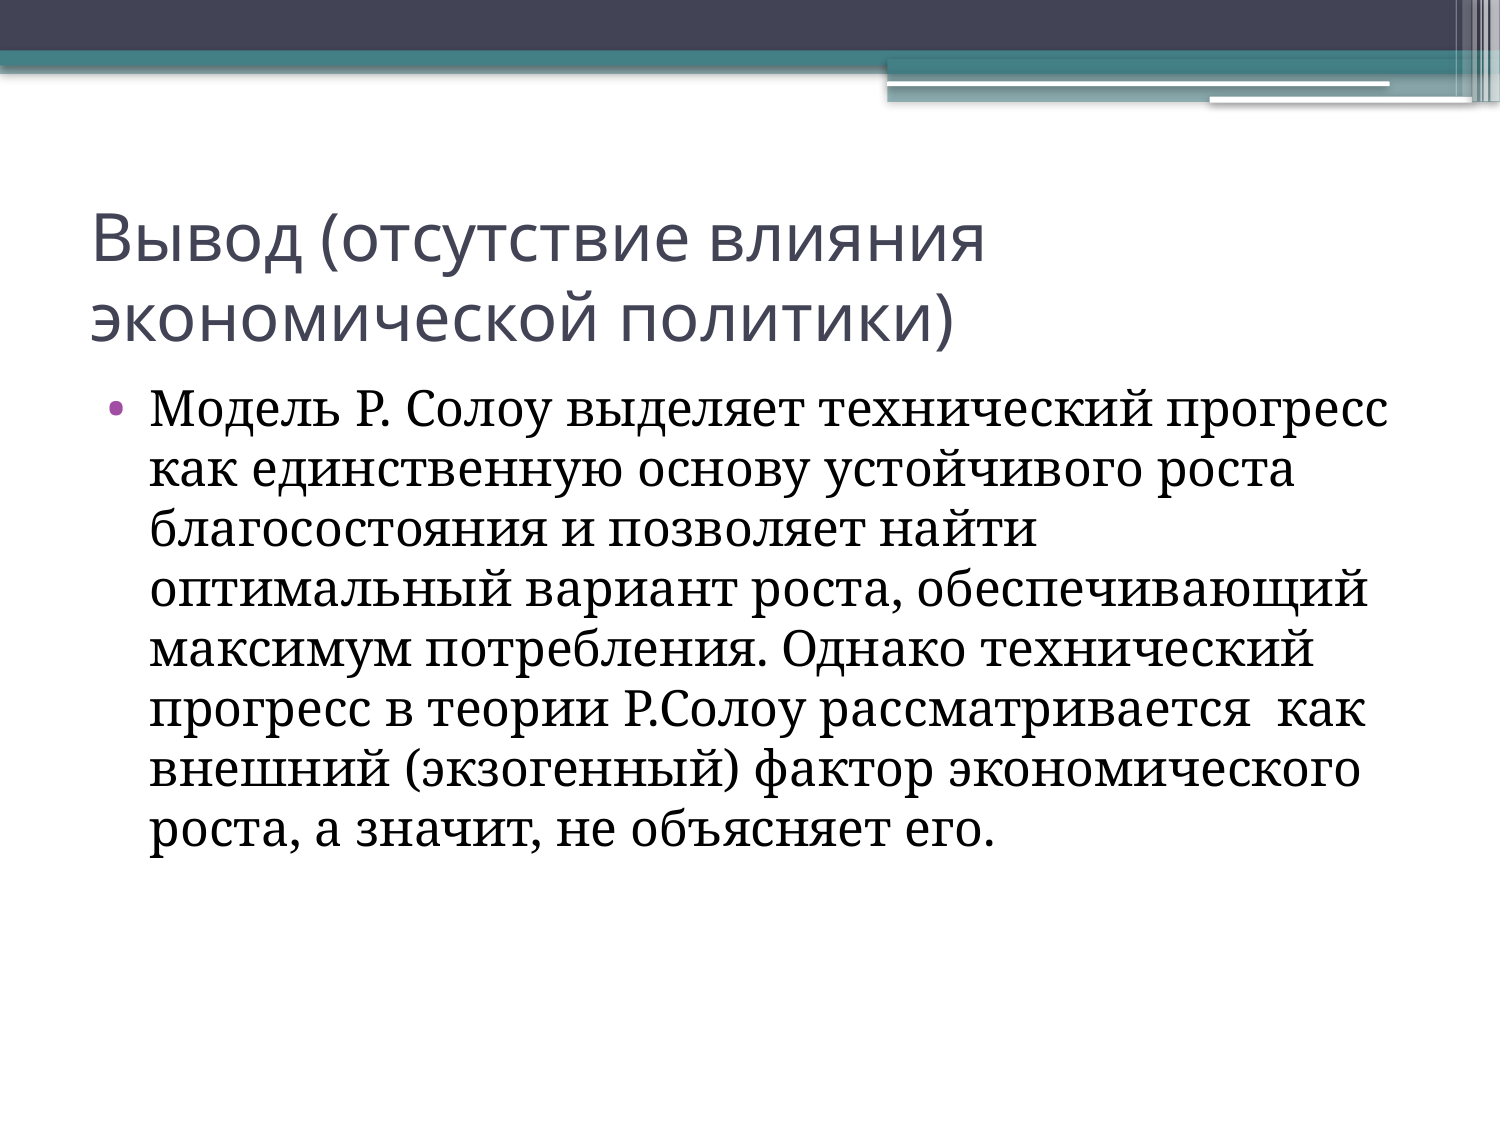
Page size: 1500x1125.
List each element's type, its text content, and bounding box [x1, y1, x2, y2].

title Вывод (отсутствие влияния экономической политики) [74, 187, 1426, 363]
list Модель Р. Солоу выделяет технический прогресс как единственную основу устойчивого роста благосостояния и позволяет найти оптимальный вариант роста, обеспечивающий максимум потребления. Однако технический прогресс в теории Р.Солоу рассматривается как внешний (экзогенный) фактор экономического роста, а значит, не объясняет его. [74, 368, 1426, 1079]
